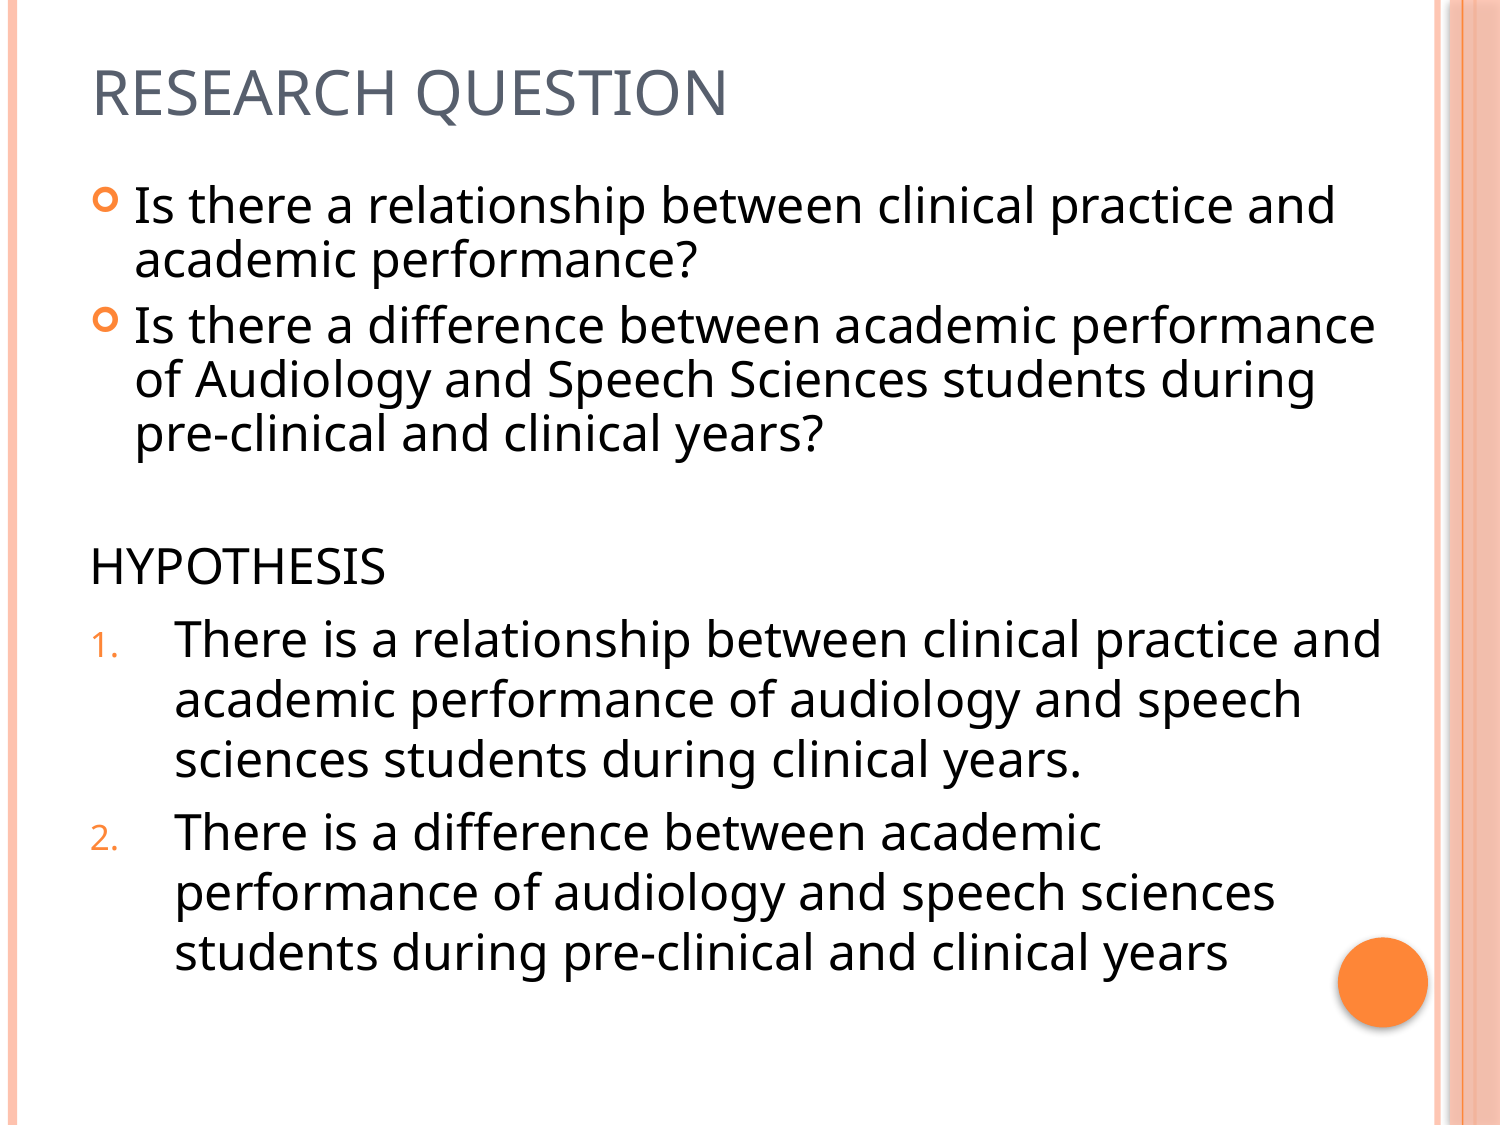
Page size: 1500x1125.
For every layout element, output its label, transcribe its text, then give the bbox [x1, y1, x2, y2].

title Research question [76, 0, 1302, 136]
list Is there a relationship between clinical practice and academic performance? Is there a difference between academic performance of Audiology and Speech Sciences students during pre-clinical and clinical years? HYPOTHESIS There is a relationship between clinical practice and academic performance of audiology and speech sciences students during clinical years. There is a difference between academic performance of audiology and speech sciences students during pre-clinical and clinical years [75, 172, 1424, 1024]
